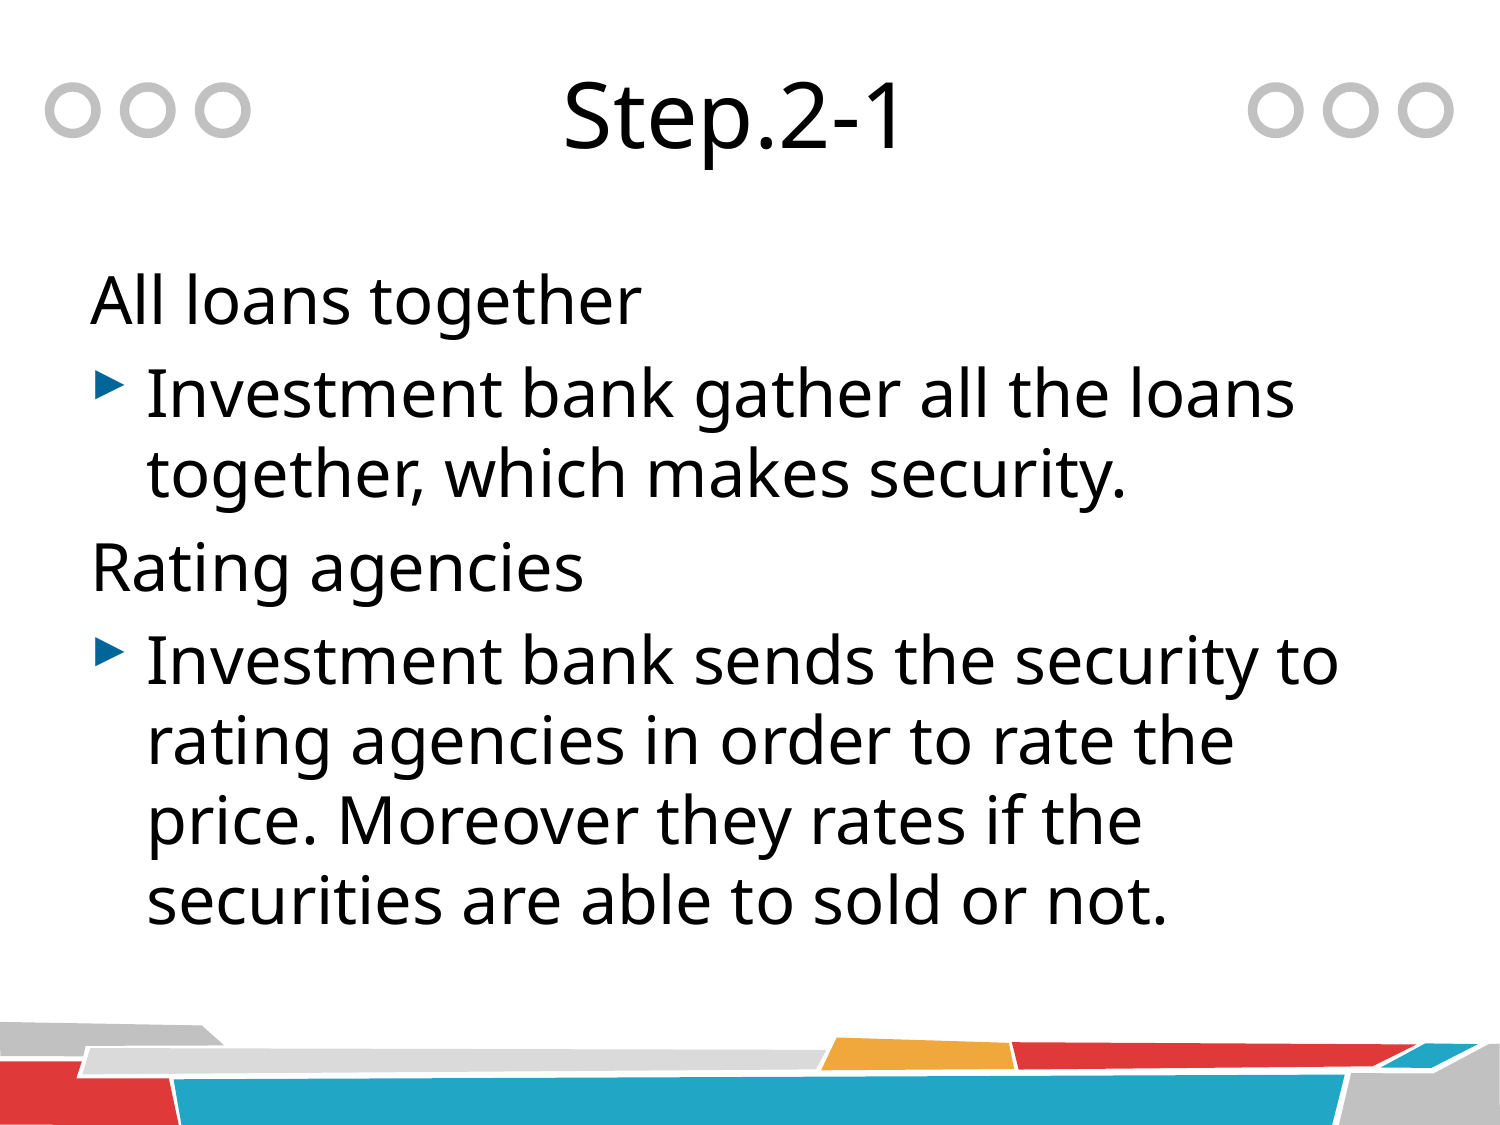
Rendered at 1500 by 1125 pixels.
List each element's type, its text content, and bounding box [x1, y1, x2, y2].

list All loans together Investment bank gather all the loans together, which makes security. Rating agencies Investment bank sends the security to rating agencies in order to rate the price. Moreover they rates if the securities are able to sold or not. [75, 250, 1425, 1005]
title Step.2-1 [262, 18, 1238, 206]
